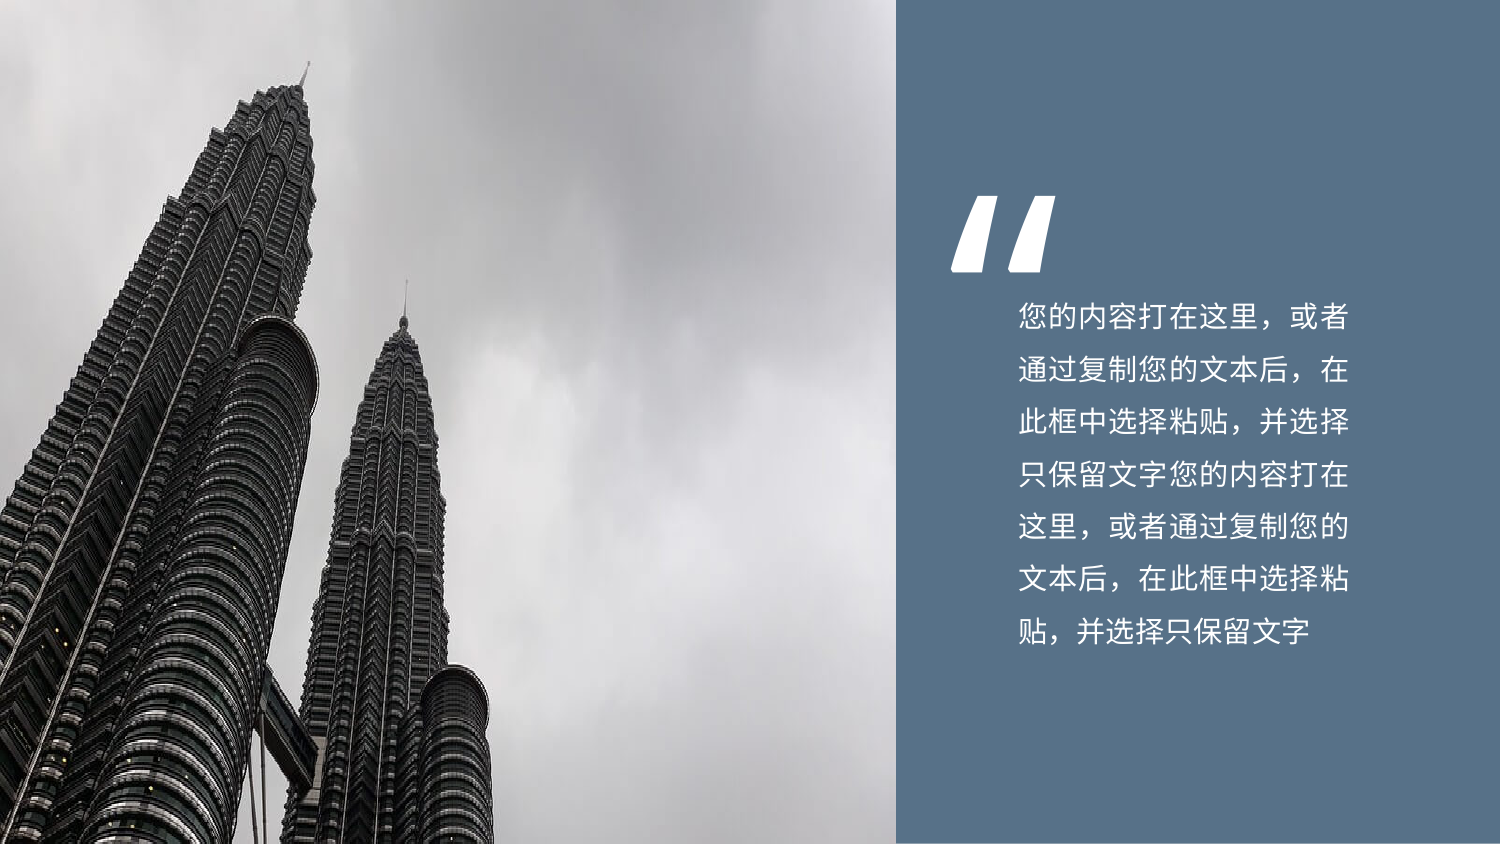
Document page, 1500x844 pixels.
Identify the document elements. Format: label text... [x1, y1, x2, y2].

text_box 您的内容打在这里，或者通过复制您的文本后，在此框中选择粘贴，并选择只保留文字您的内容打在这里，或者通过复制您的文本后，在此框中选择粘贴，并选择只保留文字 [1003, 273, 1365, 656]
text_box “ [932, 99, 1075, 489]
picture [0, 0, 896, 844]
text_box [896, 0, 1500, 844]
